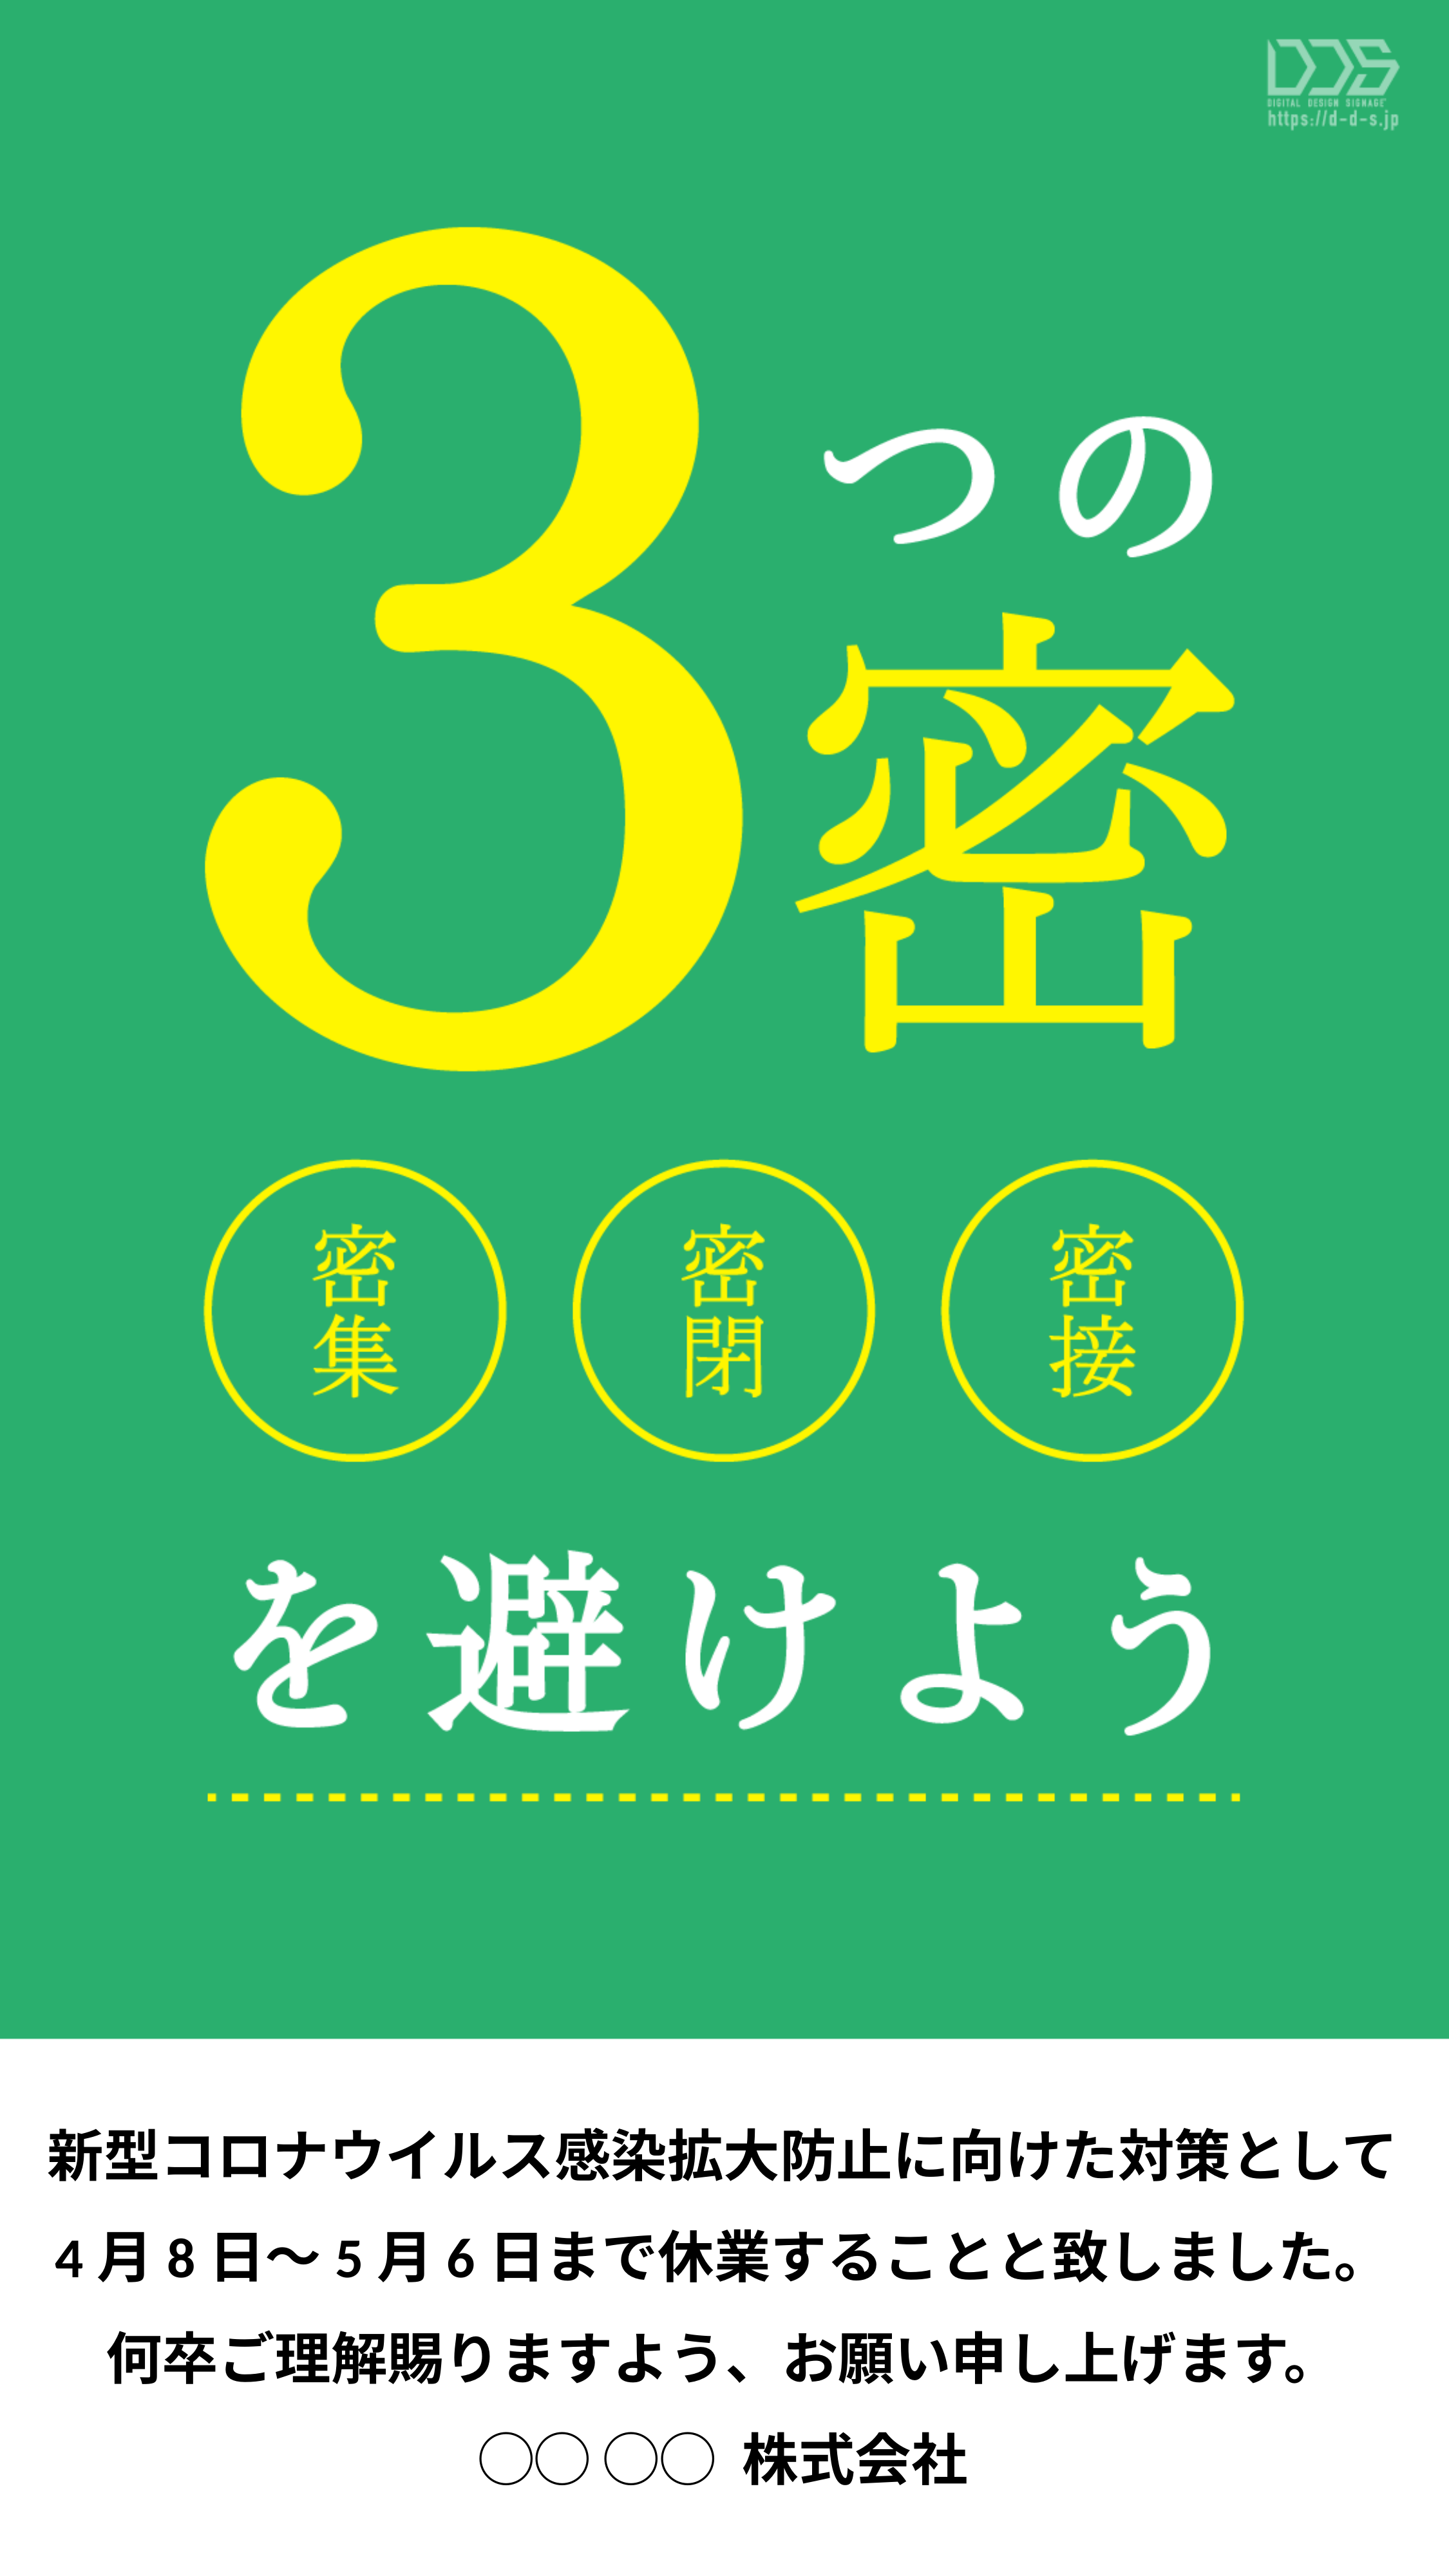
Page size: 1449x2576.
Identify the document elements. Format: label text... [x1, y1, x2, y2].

text_box 新型コロナウイルス感染拡大防止に向けた対策として 4月8日〜5月6日まで休業することと致しました。 何卒ご理解賜りますよう、お願い申し上げます。 ◯◯ ◯◯ 株式会社 [17, 2081, 1428, 2497]
picture [0, 0, 1449, 2576]
